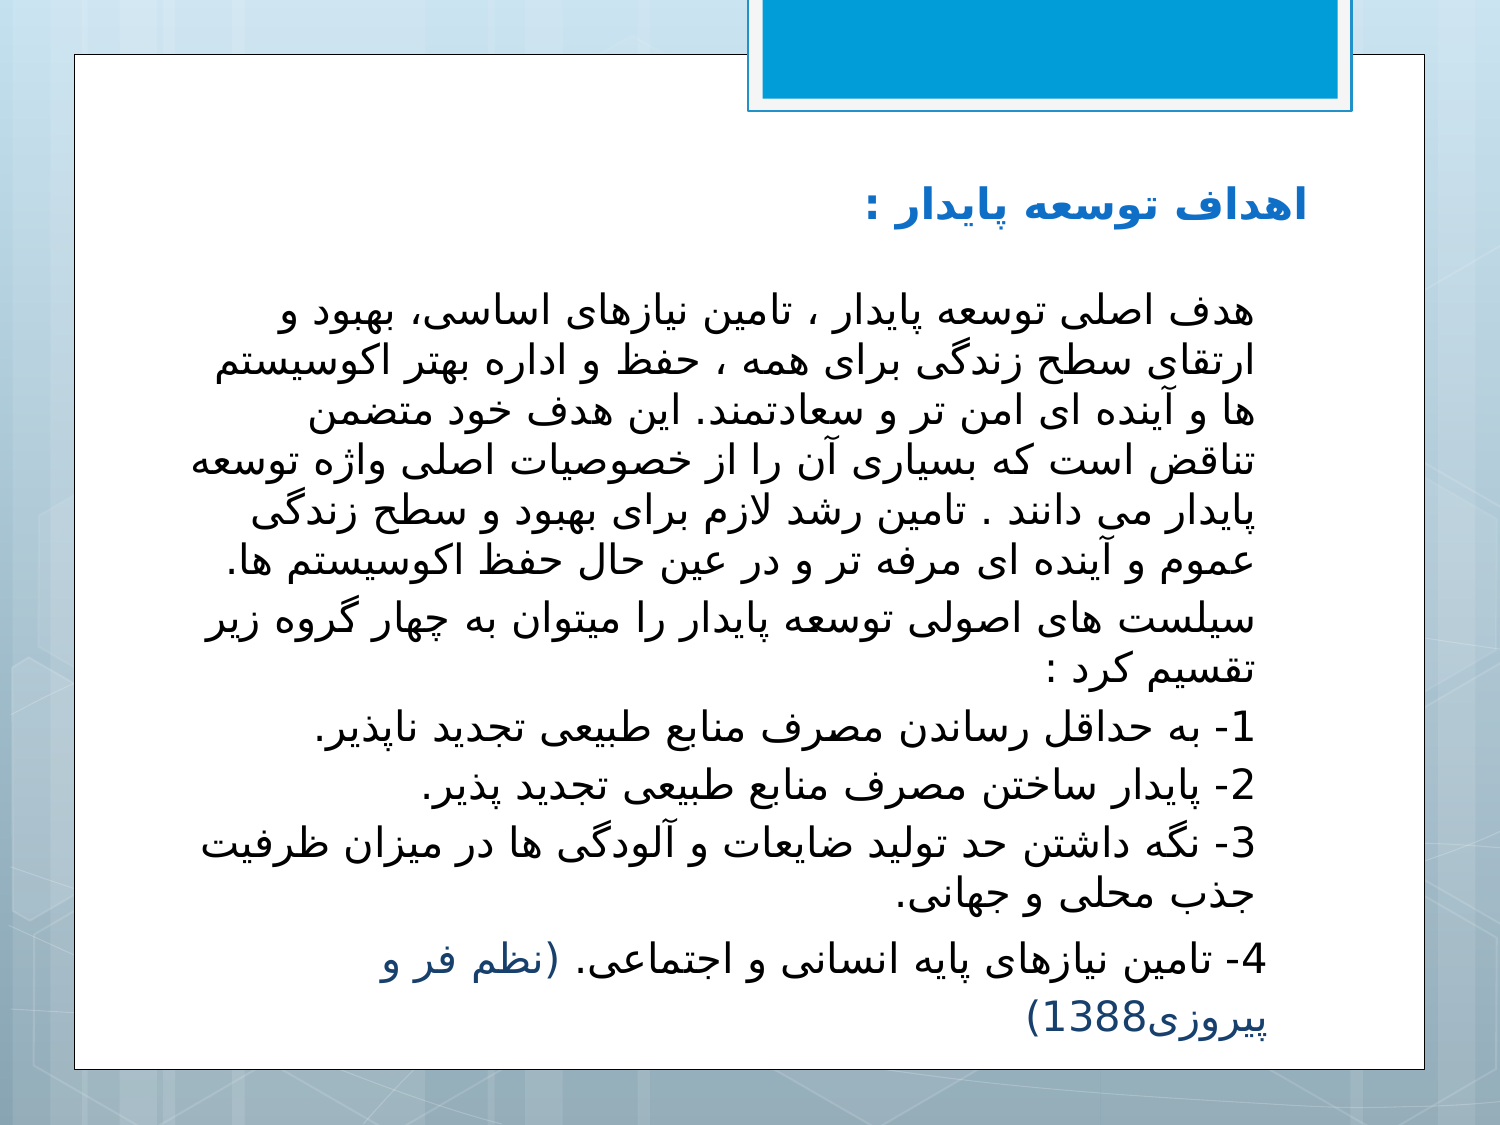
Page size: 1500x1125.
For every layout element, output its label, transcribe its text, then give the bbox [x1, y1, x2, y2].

title اهداف توسعه پایدار : [171, 168, 1324, 288]
list هدف اصلی توسعه پایدار ، تامین نیازهای اساسی، بهبود و ارتقای سطح زندگی برای همه ، حفظ و اداره بهتر اکوسیستم ها و آینده ای امن تر و سعادتمند. این هدف خود متضمن تناقض است که بسیاری آن را از خصوصیات اصلی واژه توسعه پایدار می دانند . تامین رشد لازم برای بهبود و سطح زندگی عموم و آینده ای مرفه تر و در عین حال حفظ اکوسیستم ها. سیلست های اصولی توسعه پایدار را میتوان به چهار گروه زیر تقسیم کرد : 1- به حداقل رساندن مصرف منابع طبیعی تجدید ناپذیر. 2- پایدار ساختن مصرف منابع طبیعی تجدید پذیر. 3- نگه داشتن حد تولید ضایعات و آلودگی ها در میزان ظرفیت جذب محلی و جهانی. 4- تامین نیازهای پایه انسانی و اجتماعی. (نظم فر و پیروزی1388) [171, 275, 1283, 957]
